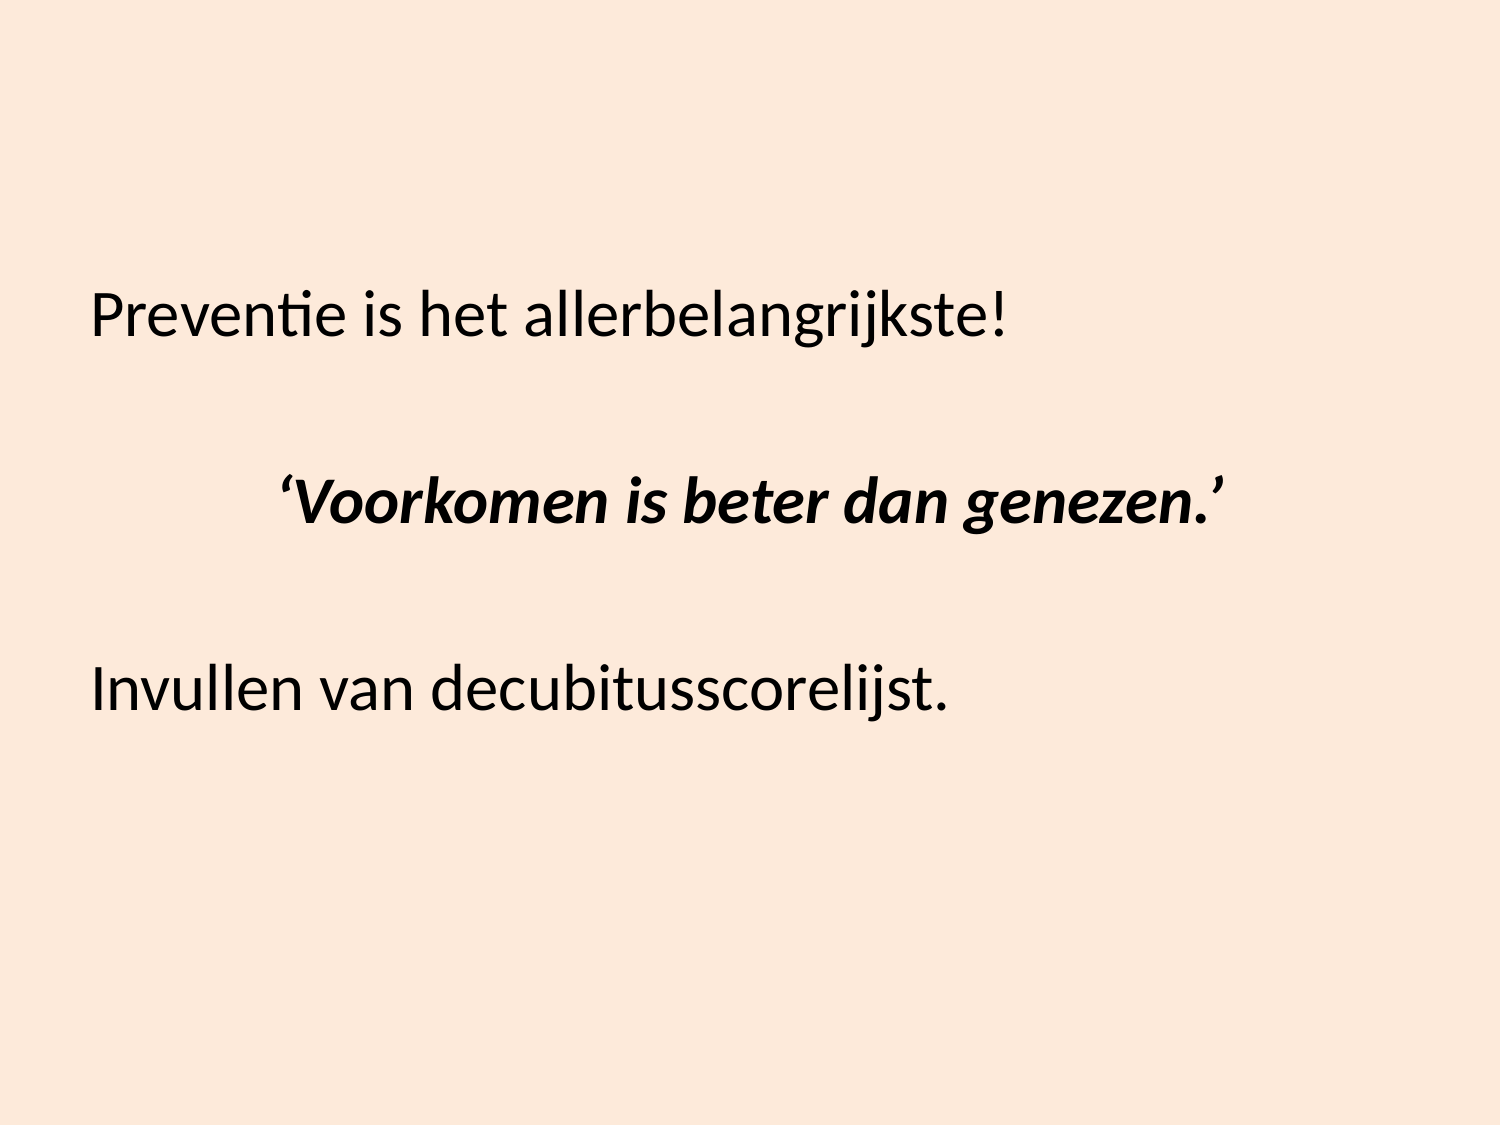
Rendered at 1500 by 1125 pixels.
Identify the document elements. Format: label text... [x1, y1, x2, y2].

list Preventie is het allerbelangrijkste! ‘Voorkomen is beter dan genezen.’ Invullen van decubitusscorelijst. [75, 262, 1425, 1005]
